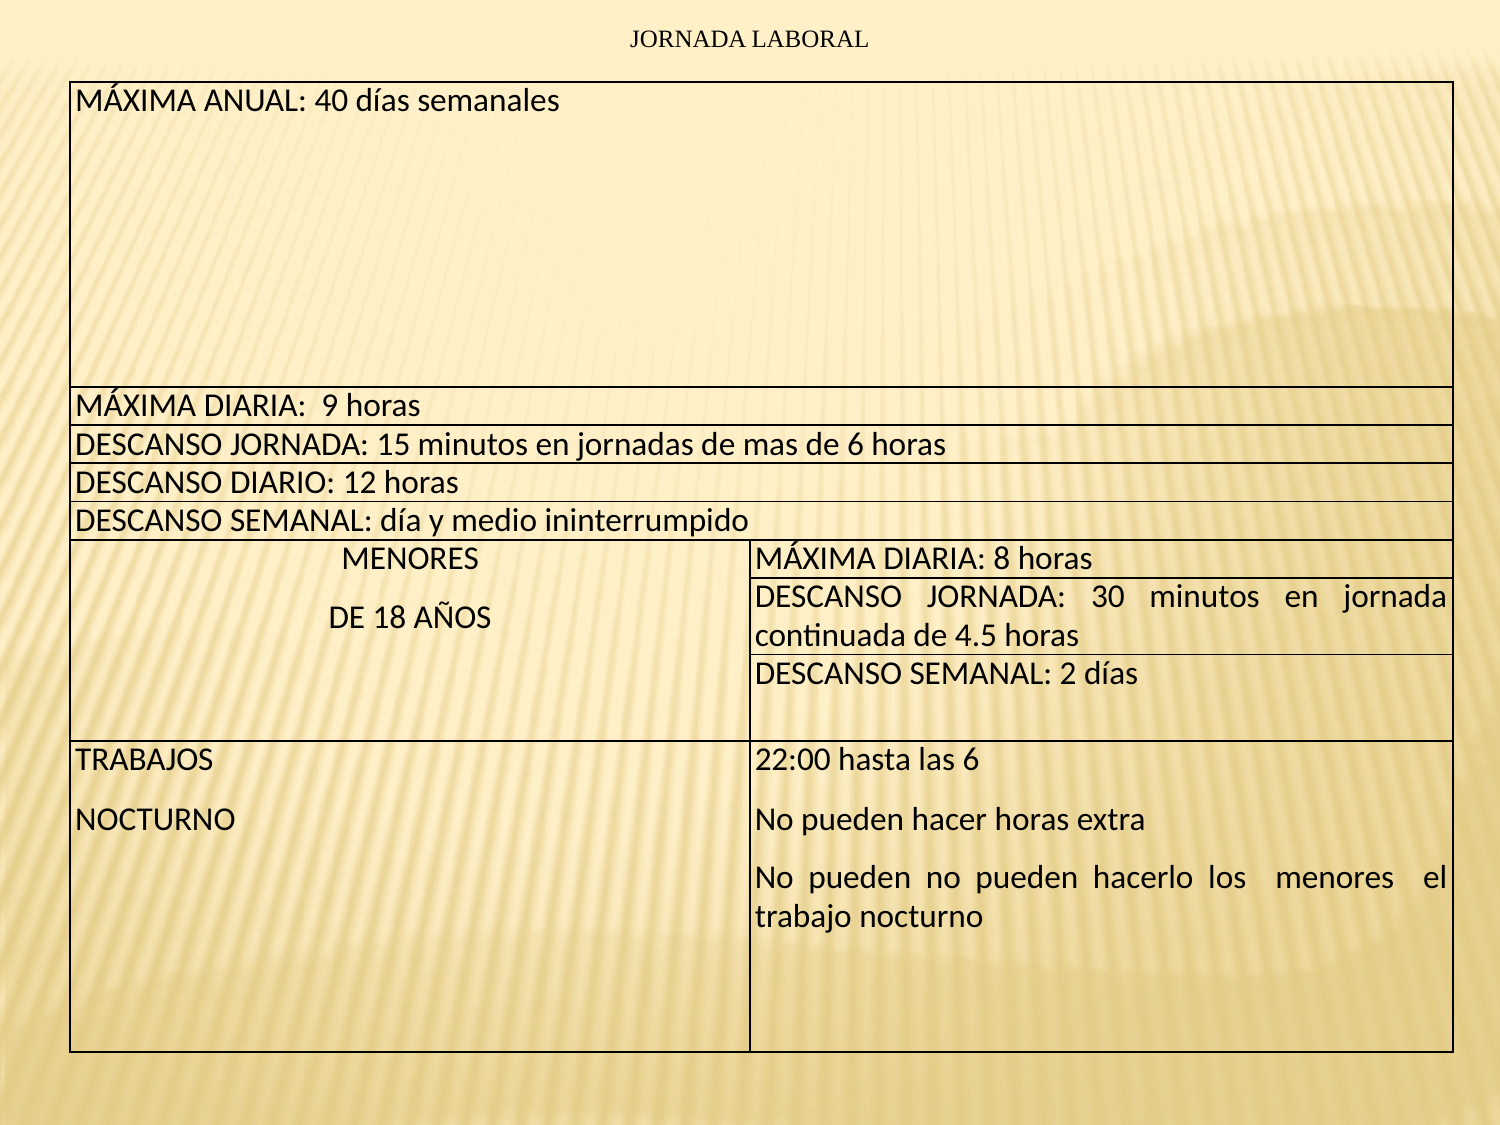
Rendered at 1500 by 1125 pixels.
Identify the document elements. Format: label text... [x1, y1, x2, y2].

table_cell DESCANSO JORNADA: 30 minutos en jornada continuada de 4.5 horas [751, 579, 1452, 654]
table_cell DESCANSO SEMANAL: 2 días [751, 655, 1452, 740]
table_cell DESCANSO JORNADA: 15 minutos en jornadas de mas de 6 horas [71, 426, 1452, 462]
table_header MÁXIMA ANUAL: 40 días semanales [71, 83, 1452, 386]
table_cell 22:00 hasta las 6 No pueden hacer horas extra No pueden no pueden hacerlo los menores el trabajo nocturno [751, 742, 1452, 1051]
table_cell MÁXIMA DIARIA: 9 horas [71, 388, 1452, 424]
table_cell MENORES DE 18 AÑOS [71, 541, 749, 740]
table_cell TRABAJOS NOCTURNO [71, 742, 749, 1051]
table_cell DESCANSO DIARIO: 12 horas [71, 464, 1452, 501]
text_box JORNADA LABORAL [615, 15, 885, 60]
table_cell MÁXIMA DIARIA: 8 horas [751, 541, 1452, 577]
table_cell DESCANSO SEMANAL: día y medio ininterrumpido [71, 502, 1452, 539]
